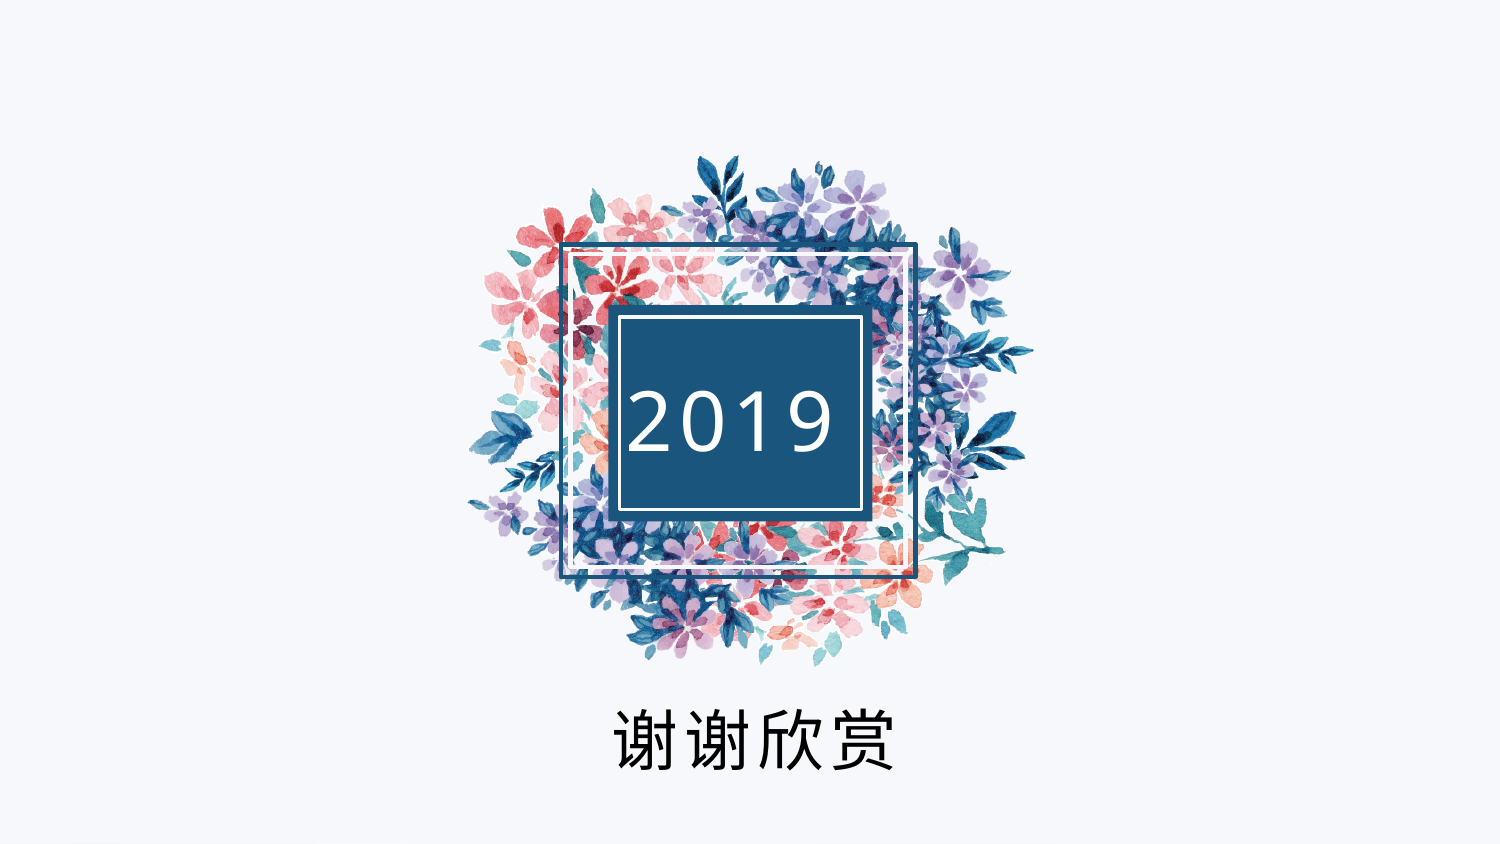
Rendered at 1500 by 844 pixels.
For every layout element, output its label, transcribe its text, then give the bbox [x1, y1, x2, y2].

picture [466, 154, 1034, 690]
text_box 谢谢欣赏 [596, 699, 967, 787]
